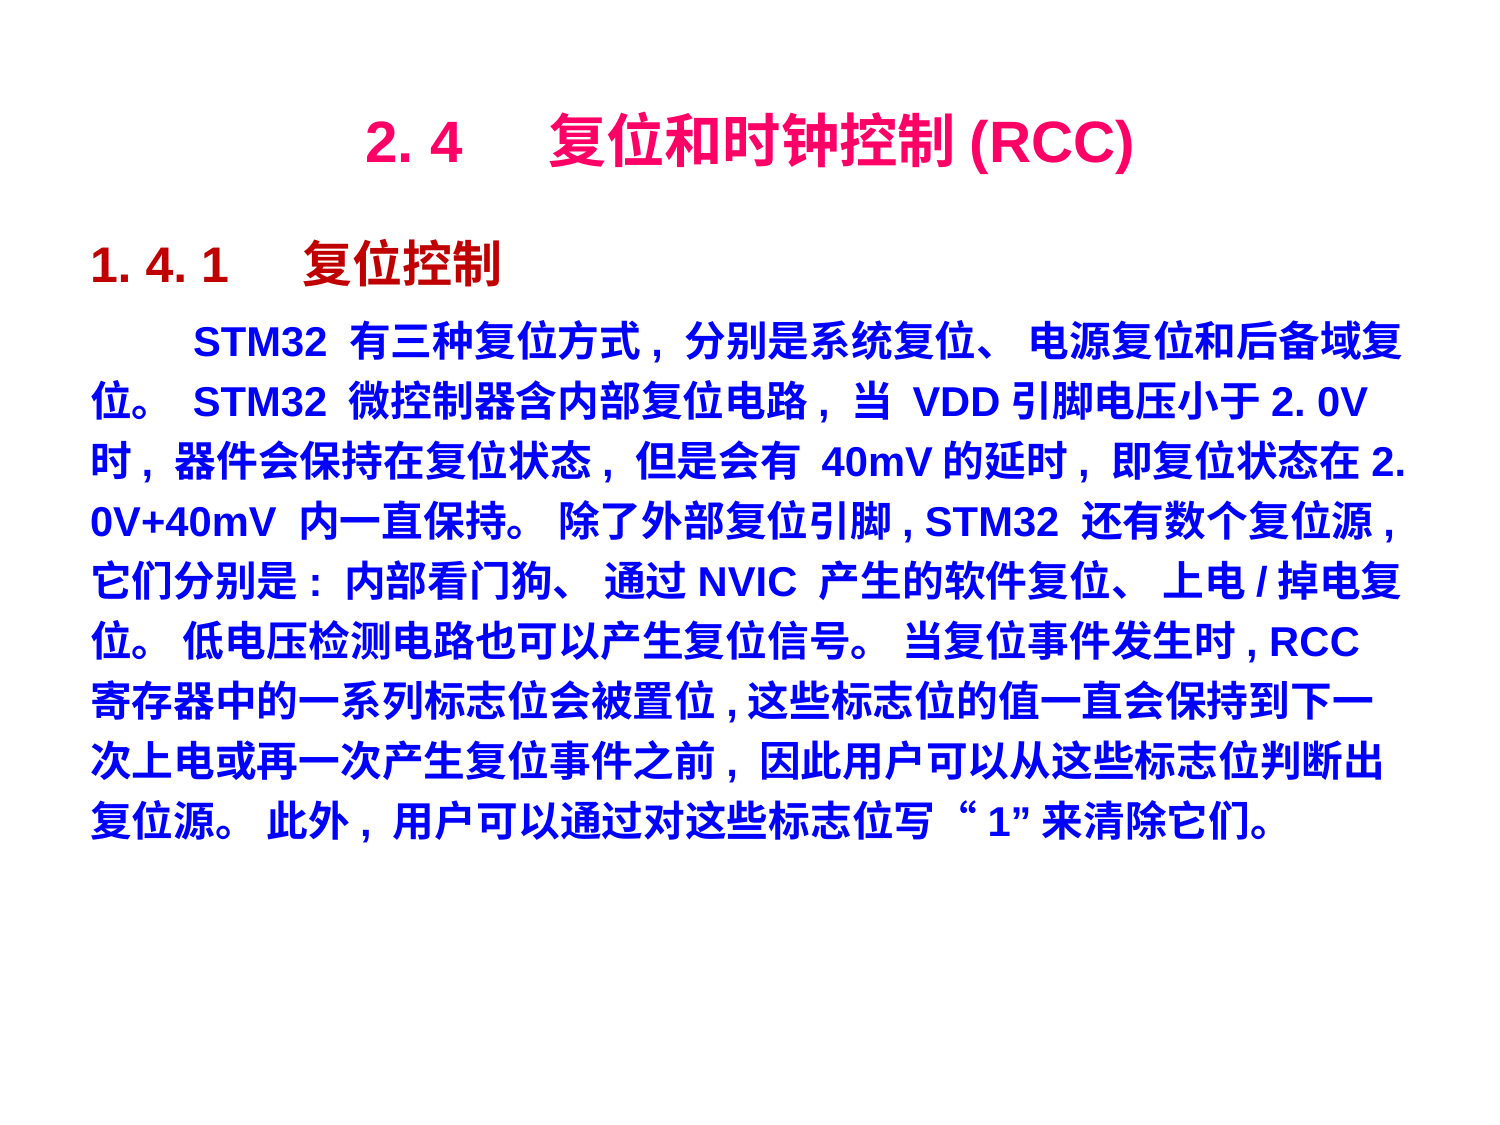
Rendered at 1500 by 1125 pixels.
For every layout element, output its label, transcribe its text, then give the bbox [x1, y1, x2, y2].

list 1. 4. 1 复位控制 STM32 有三种复位方式, 分别是系统复位、 电源复位和后备域复位。 STM32 微控制器含内部复位电路, 当 VDD引脚电压小于2. 0V 时, 器件会保持在复位状态, 但是会有 40mV的延时, 即复位状态在2. 0V+40mV 内一直保持。 除了外部复位引脚, STM32 还有数个复位源, 它们分别是: 内部看门狗、 通过NVIC 产生的软件复位、 上电/掉电复位。 低电压检测电路也可以产生复位信号。 当复位事件发生时, RCC寄存器中的一系列标志位会被置位,这些标志位的值一直会保持到下一次上电或再一次产生复位事件之前, 因此用户可以从这些标志位判断出复位源。 此外, 用户可以通过对这些标志位写“1”来清除它们。 [75, 212, 1425, 955]
title 2. 4 复位和时钟控制(RCC) [75, 45, 1425, 212]
